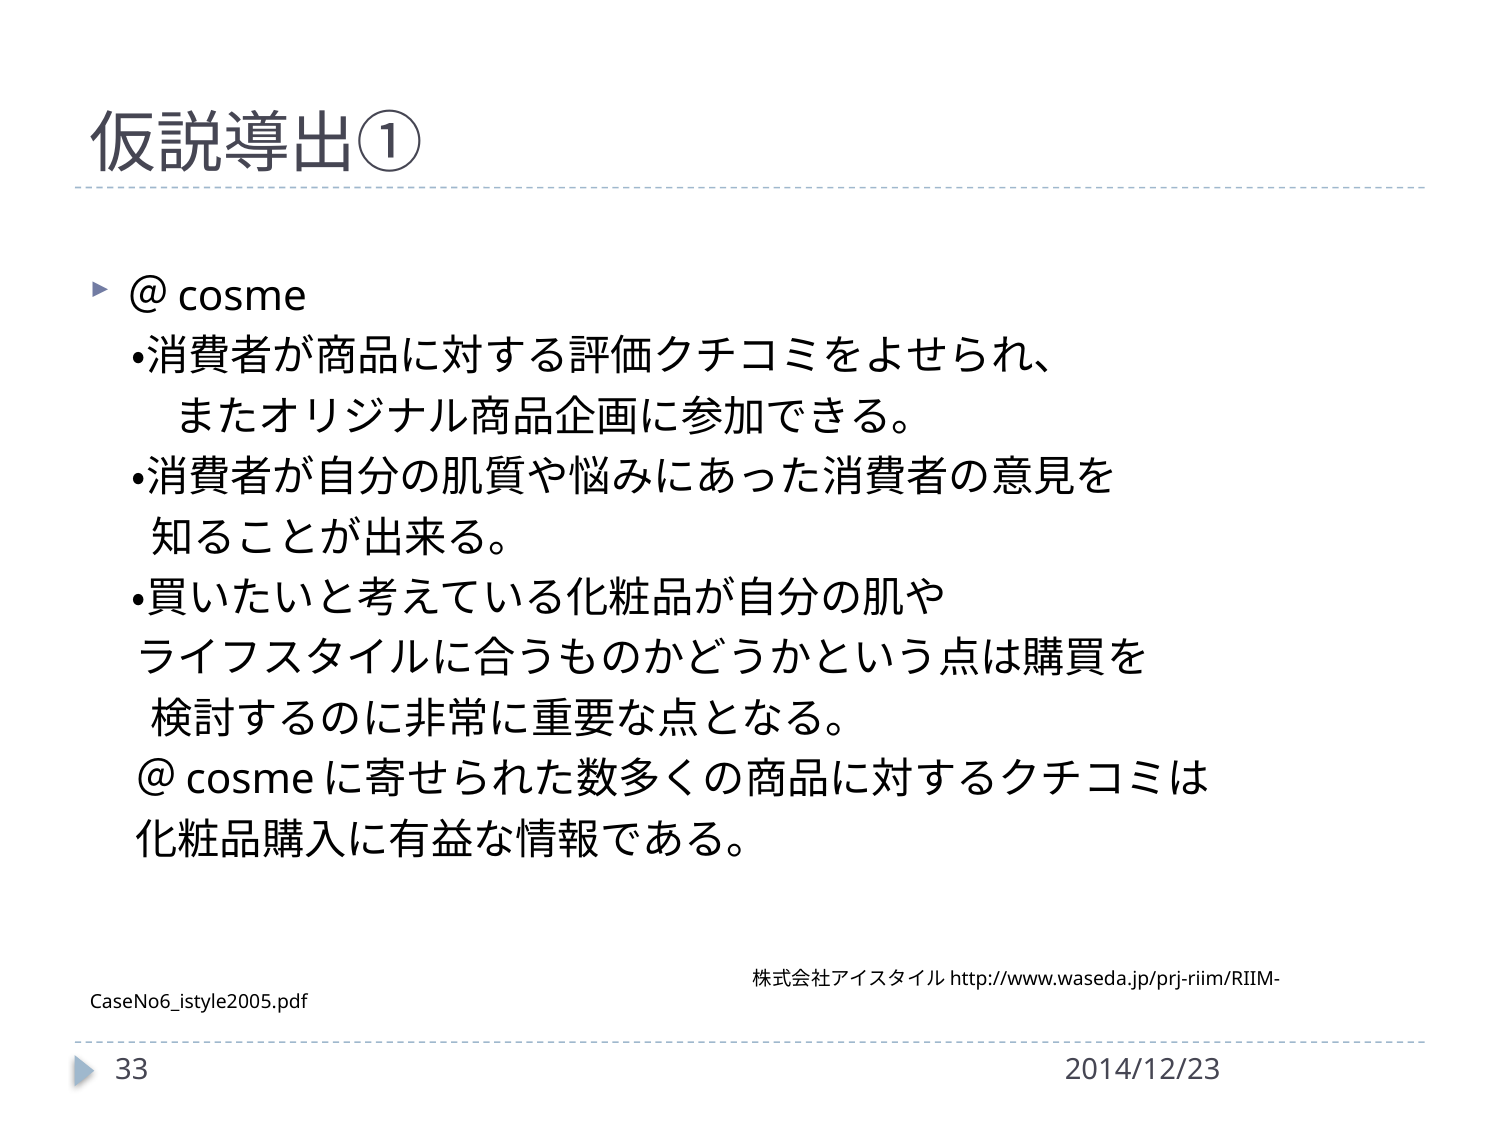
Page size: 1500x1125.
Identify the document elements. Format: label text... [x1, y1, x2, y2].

title 仮説導出① [75, 24, 1425, 188]
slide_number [1050, 1042, 1426, 1103]
list ＠cosme ・消費者が商品に対する評価クチコミをよせられ、 またオリジナル商品企画に参加できる。 ・消費者が自分の肌質や悩みにあった消費者の意見を 知ることが出来る。 ・買いたいと考えている化粧品が自分の肌や ライフスタイルに合うものかどうかという点は購買を 検討するのに非常に重要な点となる。 ＠cosmeに寄せられた数多くの商品に対するクチコミは 化粧品購入に有益な情報である。 株式会社アイスタイルhttp://www.waseda.jp/prj-riim/RIIM-CaseNo6_istyle2005.pdf [75, 200, 1425, 1038]
slide_number 33 [100, 1042, 426, 1103]
